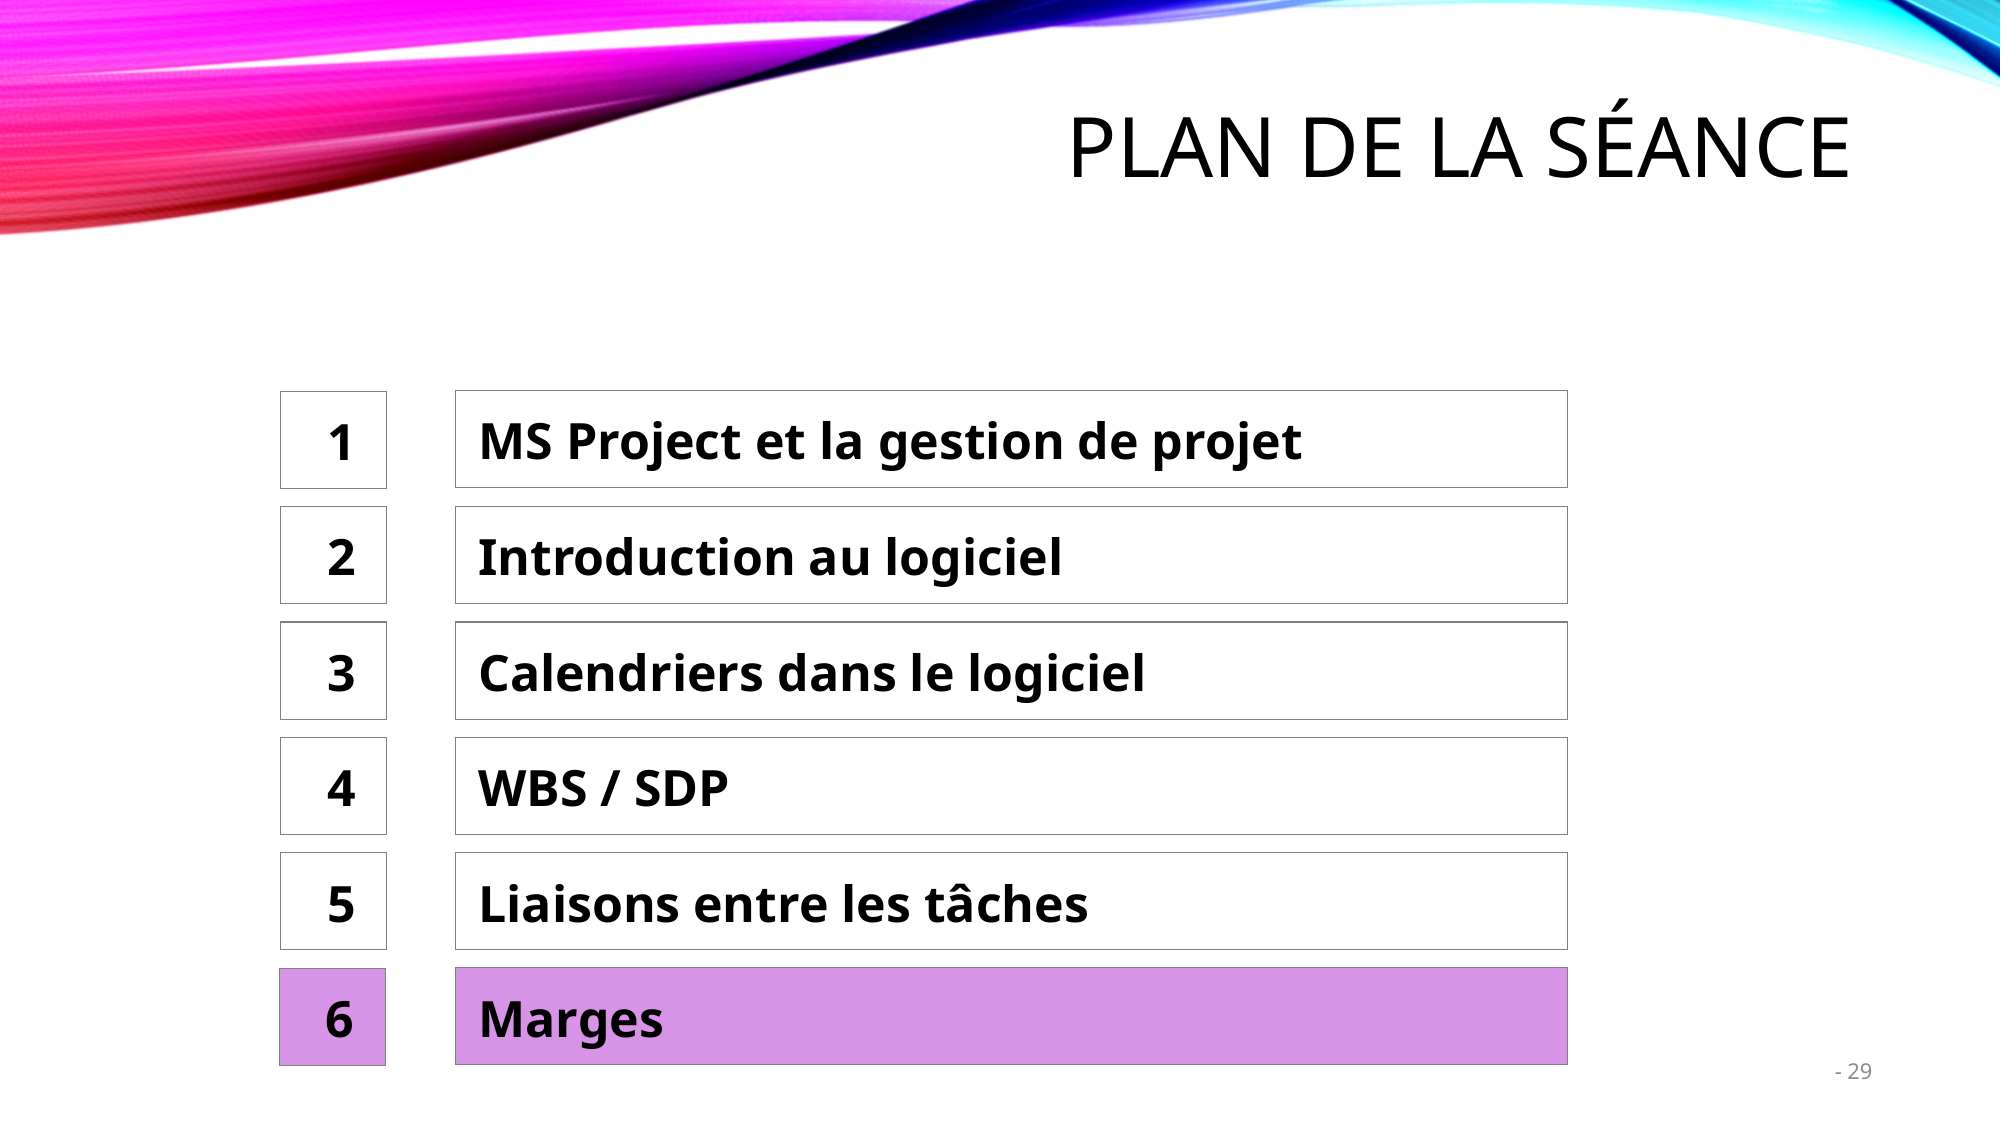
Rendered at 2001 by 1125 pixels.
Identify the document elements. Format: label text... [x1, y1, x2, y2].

picture [1910, 0, 2000, 45]
text_box Liaisons entre les tâches [455, 852, 1568, 950]
picture [1890, 0, 2000, 75]
text_box MS Project et la gestion de projet [455, 390, 1568, 488]
text_box Introduction au logiciel [455, 506, 1568, 604]
picture [0, 0, 2000, 237]
title Plan de la séance [455, 44, 1869, 257]
text_box WBS / SDP [455, 737, 1568, 835]
text_box 6 [279, 968, 386, 1066]
text_box 1 [280, 391, 387, 489]
slide_number 29 [1808, 1042, 1888, 1103]
text_box Marges [455, 967, 1568, 1065]
text_box Calendriers dans le logiciel [455, 622, 1568, 720]
text_box 2 [280, 506, 387, 604]
text_box 4 [280, 737, 387, 835]
text_box 3 [280, 622, 387, 720]
text_box 5 [280, 852, 387, 950]
